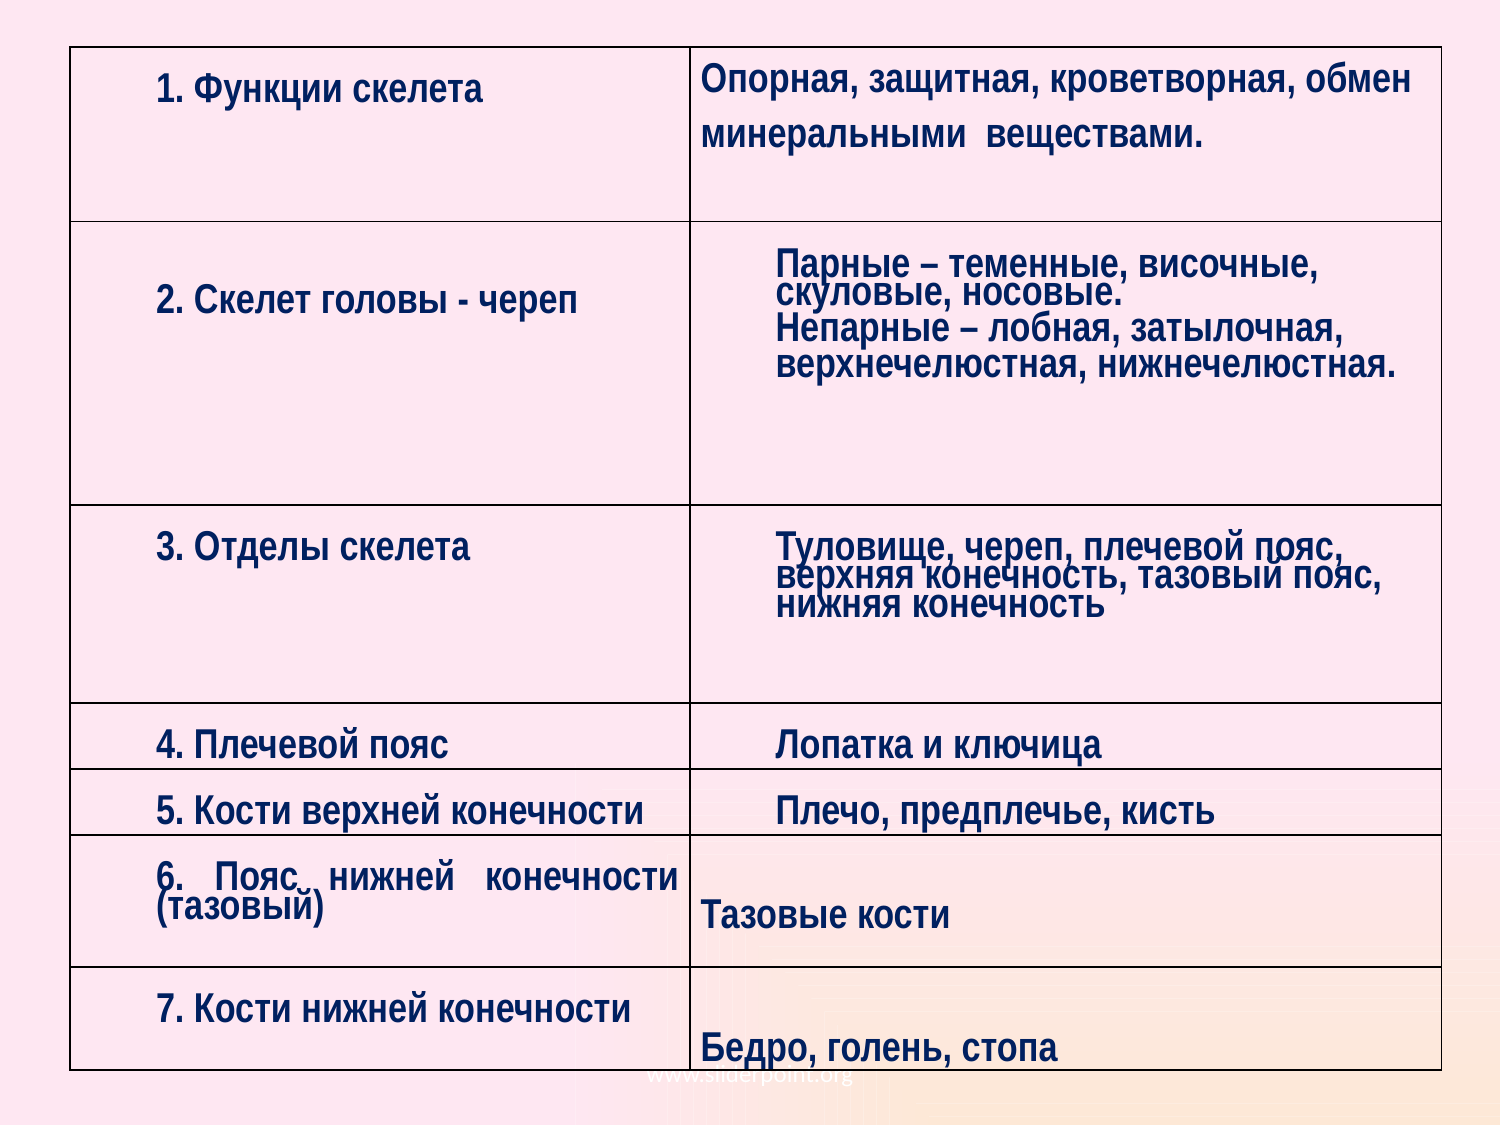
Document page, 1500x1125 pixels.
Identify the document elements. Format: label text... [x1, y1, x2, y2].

table_cell 2. Скелет головы - череп [71, 222, 689, 504]
table_cell Лопатка и ключица [691, 704, 1441, 768]
table_cell 7. Кости нижней конечности [71, 968, 689, 1069]
table_cell 6. Пояс нижней конечности (тазовый) [71, 836, 689, 966]
table_cell Туловище, череп, плечевой пояс, верхняя конечность, тазовый пояс, нижняя конечность [691, 506, 1441, 702]
footer www.sliderpoint.org [512, 1042, 988, 1103]
table_cell 3. Отделы скелета [71, 506, 689, 702]
table_header Опорная, защитная, кроветворная, обмен минеральными веществами. [691, 48, 1441, 221]
table_header 1. Функции скелета [71, 48, 689, 221]
table_cell Парные – теменные, височные, скуловые, носовые. Непарные – лобная, затылочная, верхнечелюстная, нижнечелюстная. [691, 222, 1441, 504]
table_cell Тазовые кости [691, 836, 1441, 966]
table_cell Бедро, голень, стопа [691, 968, 1441, 1069]
table_cell 5. Кости верхней конечности [71, 770, 689, 834]
table_cell Плечо, предплечье, кисть [691, 770, 1441, 834]
table_cell 4. Плечевой пояс [71, 704, 689, 768]
